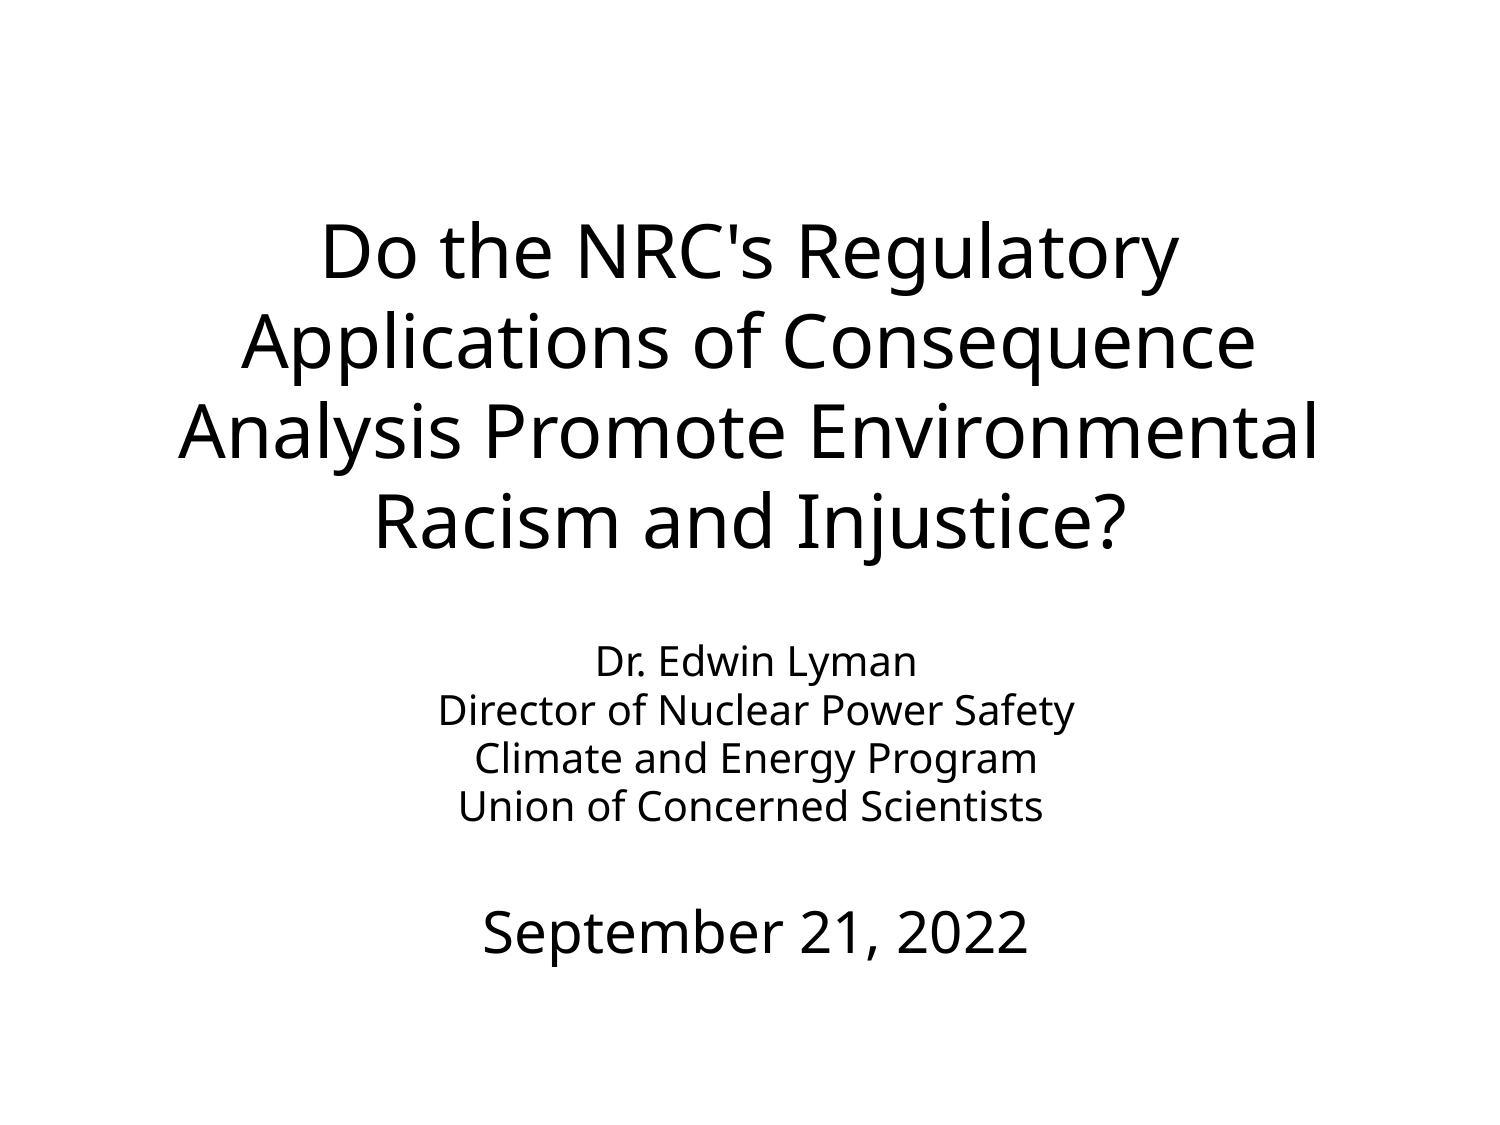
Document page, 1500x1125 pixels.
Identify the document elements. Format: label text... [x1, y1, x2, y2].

subtitle Dr. Edwin Lyman Director of Nuclear Power Safety Climate and Energy Program Union of Concerned Scientists September 21, 2022 [150, 637, 1363, 925]
title Do the NRC's Regulatory Applications of Consequence Analysis Promote Environmental Racism and Injustice? [112, 262, 1388, 504]
